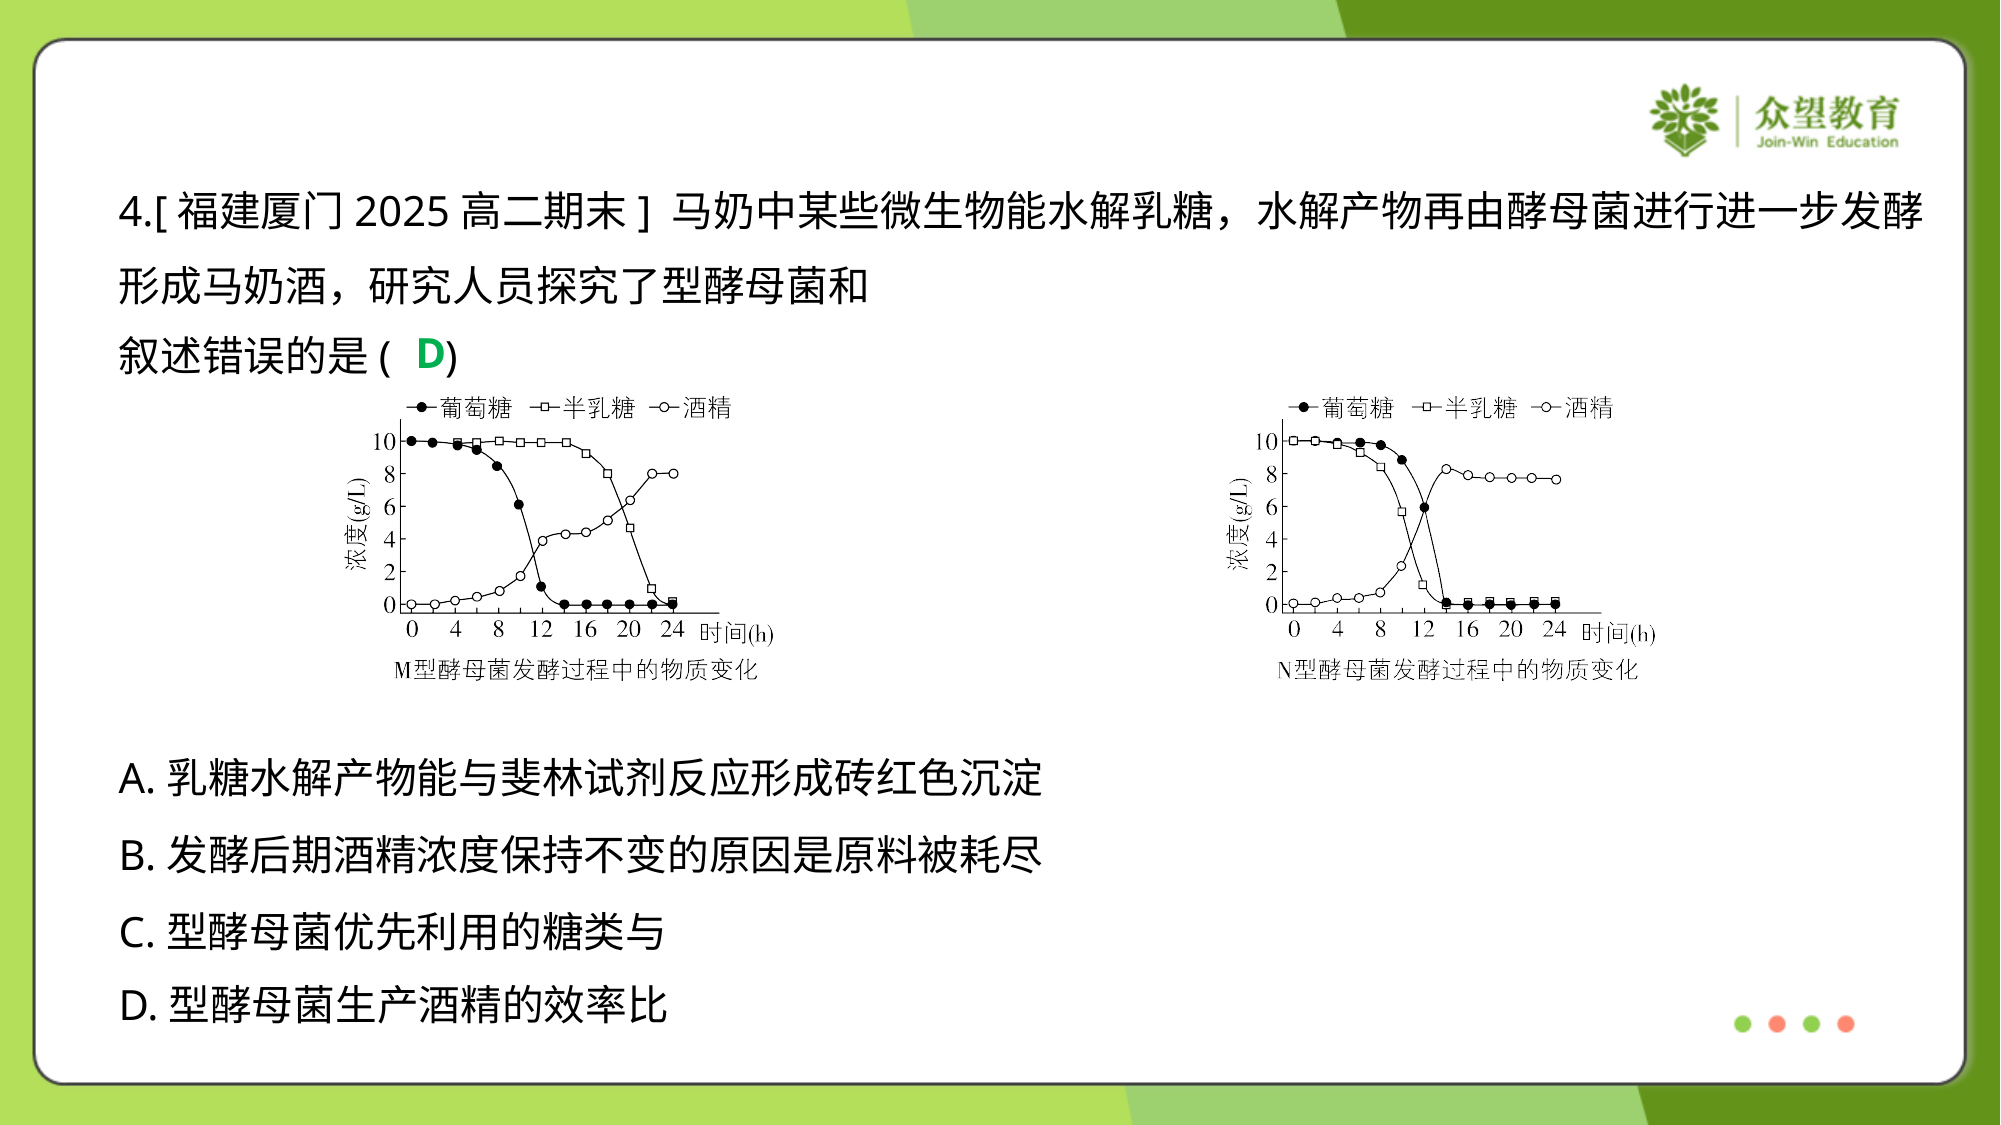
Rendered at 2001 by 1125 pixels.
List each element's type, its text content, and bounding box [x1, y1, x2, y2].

text_box D [399, 306, 463, 371]
picture [0, 0, 2000, 1125]
